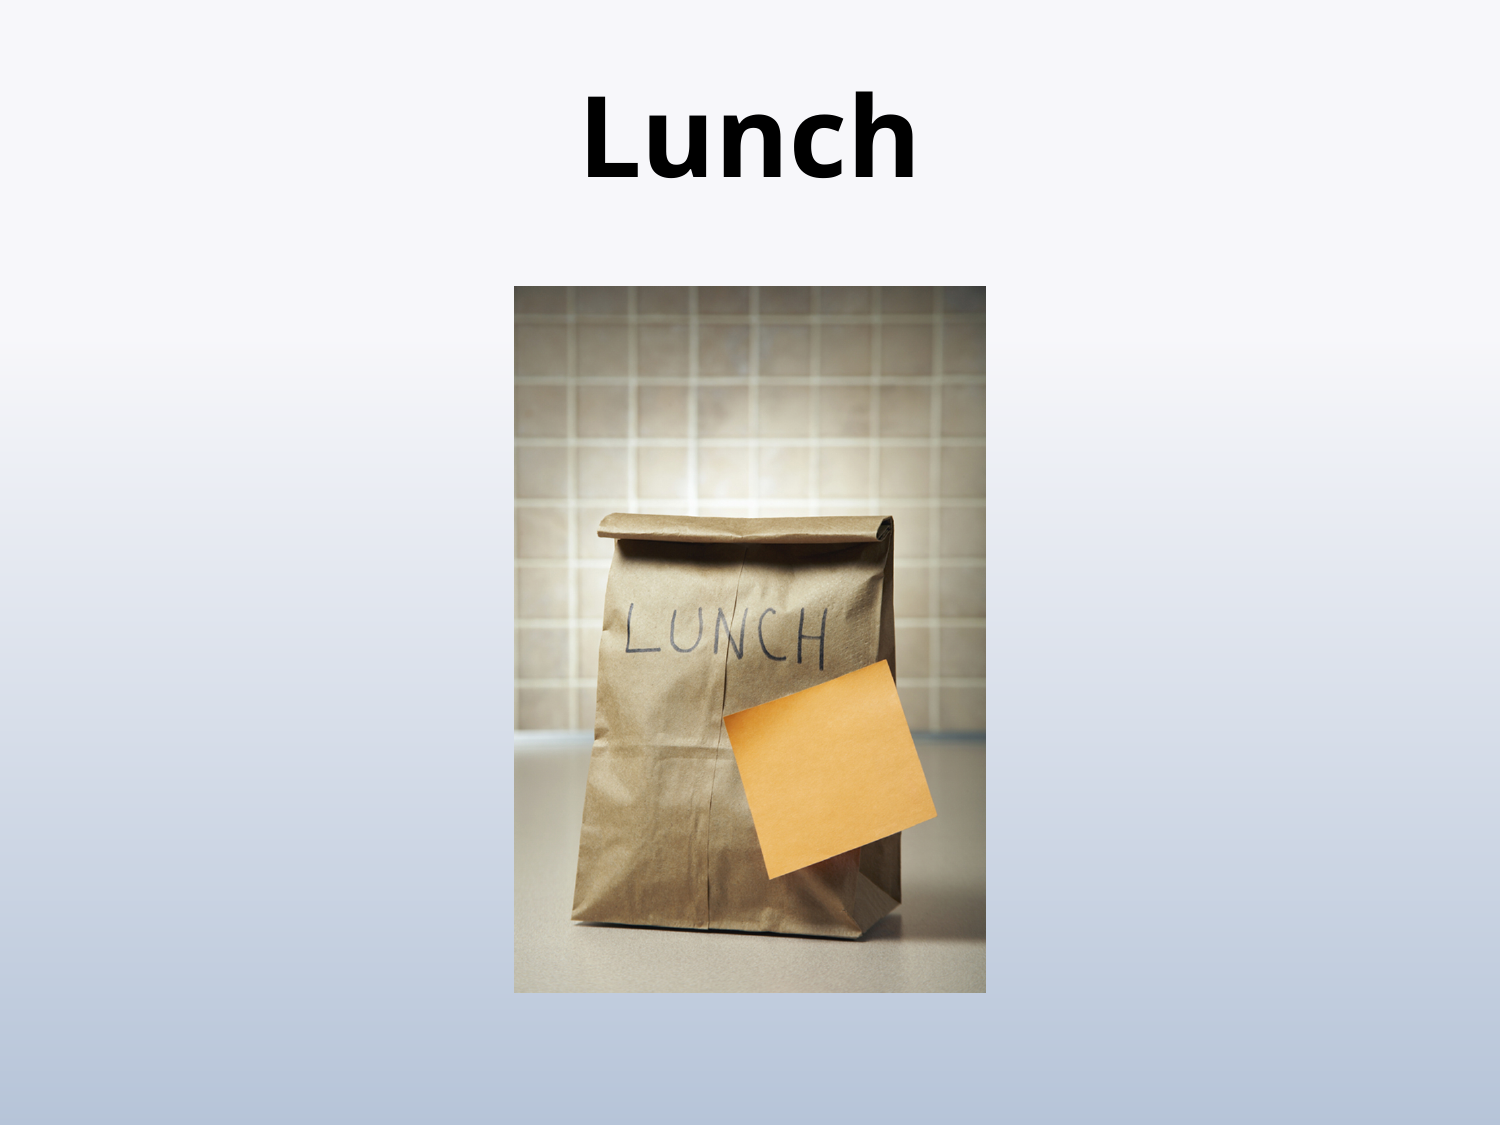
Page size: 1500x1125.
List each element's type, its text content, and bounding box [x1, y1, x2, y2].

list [148, 284, 1352, 995]
title Lunch [150, 37, 1350, 245]
